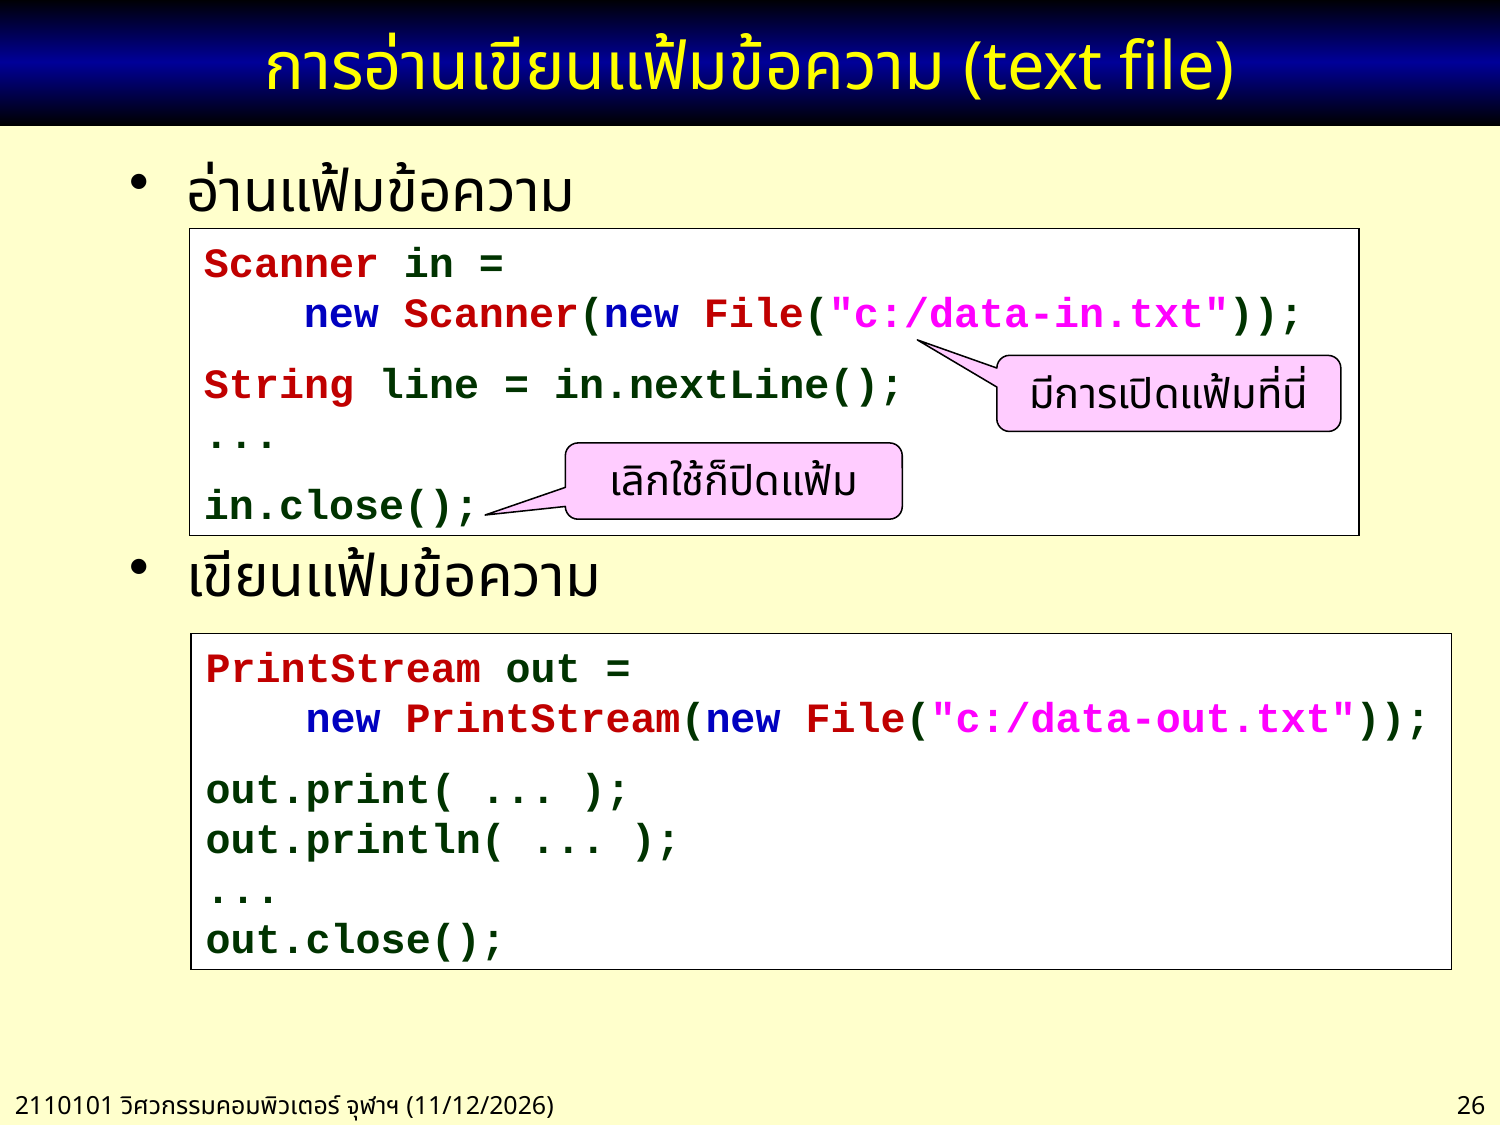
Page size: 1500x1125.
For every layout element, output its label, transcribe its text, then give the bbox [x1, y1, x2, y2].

title การอ่านเขียนแฟ้มข้อความ (text file) [0, 0, 1500, 126]
text_box มีการเปิดแฟ้มที่นี่ [917, 339, 1341, 432]
text_box Scanner in = new Scanner(new File("c:/data-in.txt")); String line = in.nextLine(); ... in.close(); [189, 228, 1359, 536]
list อ่านแฟ้มข้อความ เขียนแฟ้มข้อความ [114, 146, 1436, 580]
text_box เลิกใช้ก็ปิดแฟ้ม [485, 442, 903, 520]
text_box PrintStream out = new PrintStream(new File("c:/data-out.txt")); out.print( ... ); out.println( ... ); ... out.close(); [190, 633, 1452, 970]
